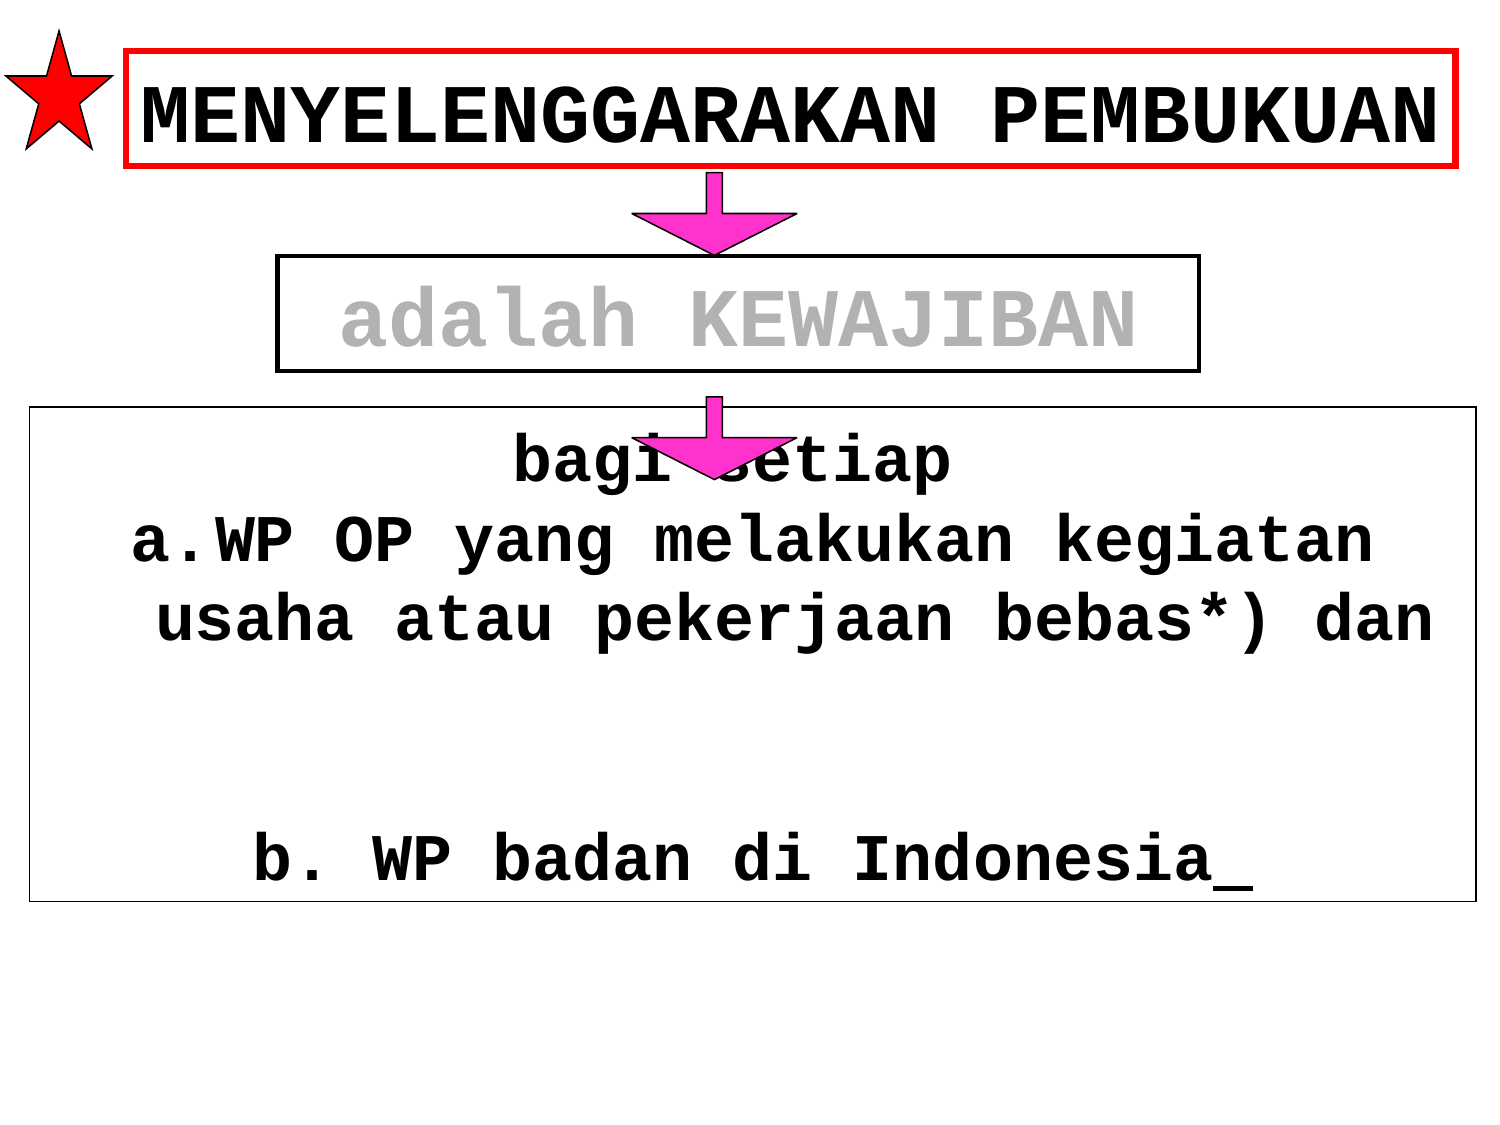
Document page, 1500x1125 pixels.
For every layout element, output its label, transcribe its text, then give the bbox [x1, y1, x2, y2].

text_box [631, 172, 798, 256]
text_box bagi setiap WP OP yang melakukan kegiatan usaha atau pekerjaan bebas*) dan b. WP badan di Indonesia [29, 406, 1477, 902]
text_box [5, 30, 113, 149]
text_box adalah KEWAJIBAN [277, 256, 1199, 371]
text_box [631, 396, 798, 480]
text_box MENYELENGGARAKAN PEMBUKUAN [125, 51, 1456, 167]
